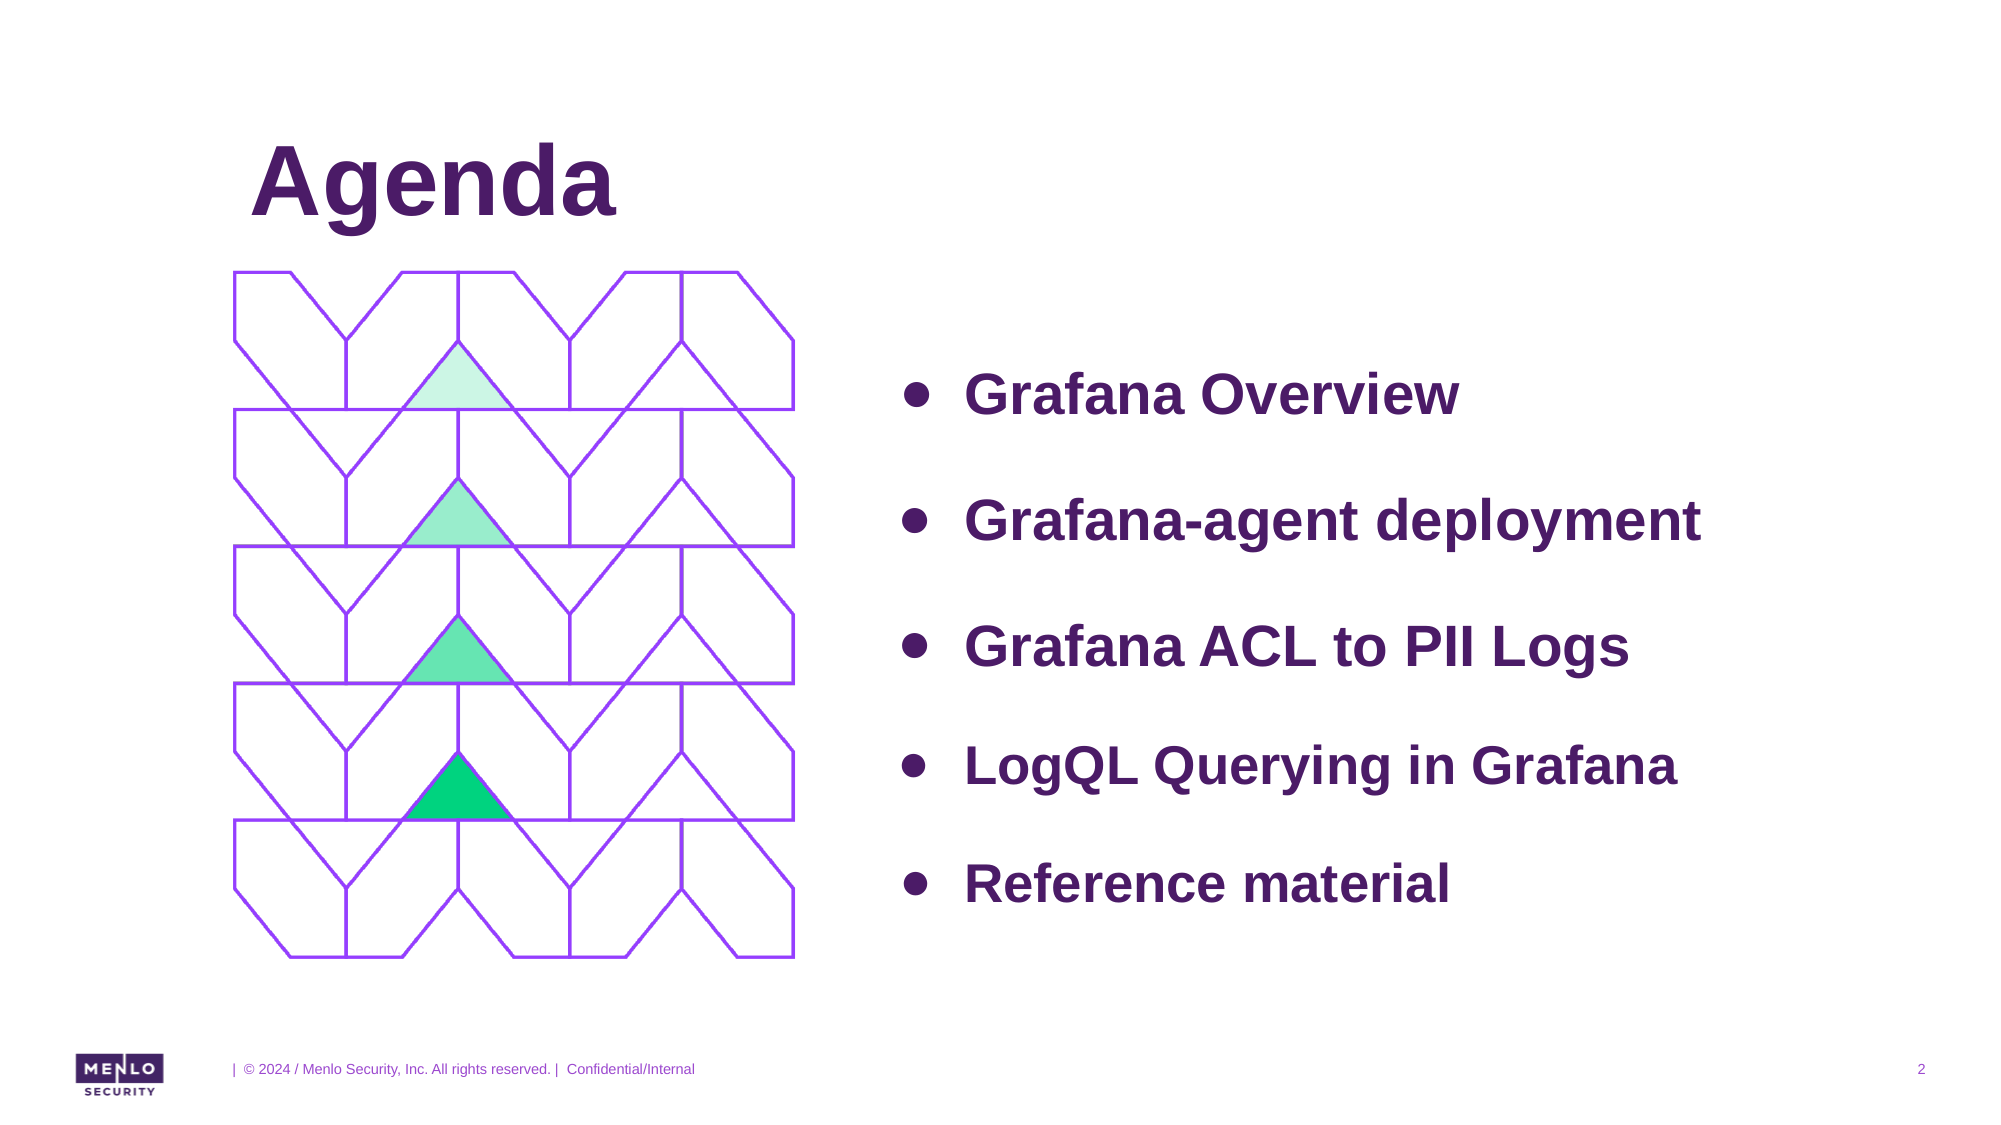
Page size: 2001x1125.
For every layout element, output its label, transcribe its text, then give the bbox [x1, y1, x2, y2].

footer | © 2024 / Menlo Security, Inc. All rights reserved. | Confidential/Internal [232, 1053, 1100, 1084]
text_box Agenda [207, 108, 778, 256]
list Grafana Overview Grafana-agent deployment Grafana ACL to PII Logs LogQL Querying in Grafana Reference material [889, 191, 2000, 1023]
picture [46, 1024, 193, 1125]
picture [148, 237, 863, 1002]
slide_number ‹#› [1917, 1053, 1984, 1084]
